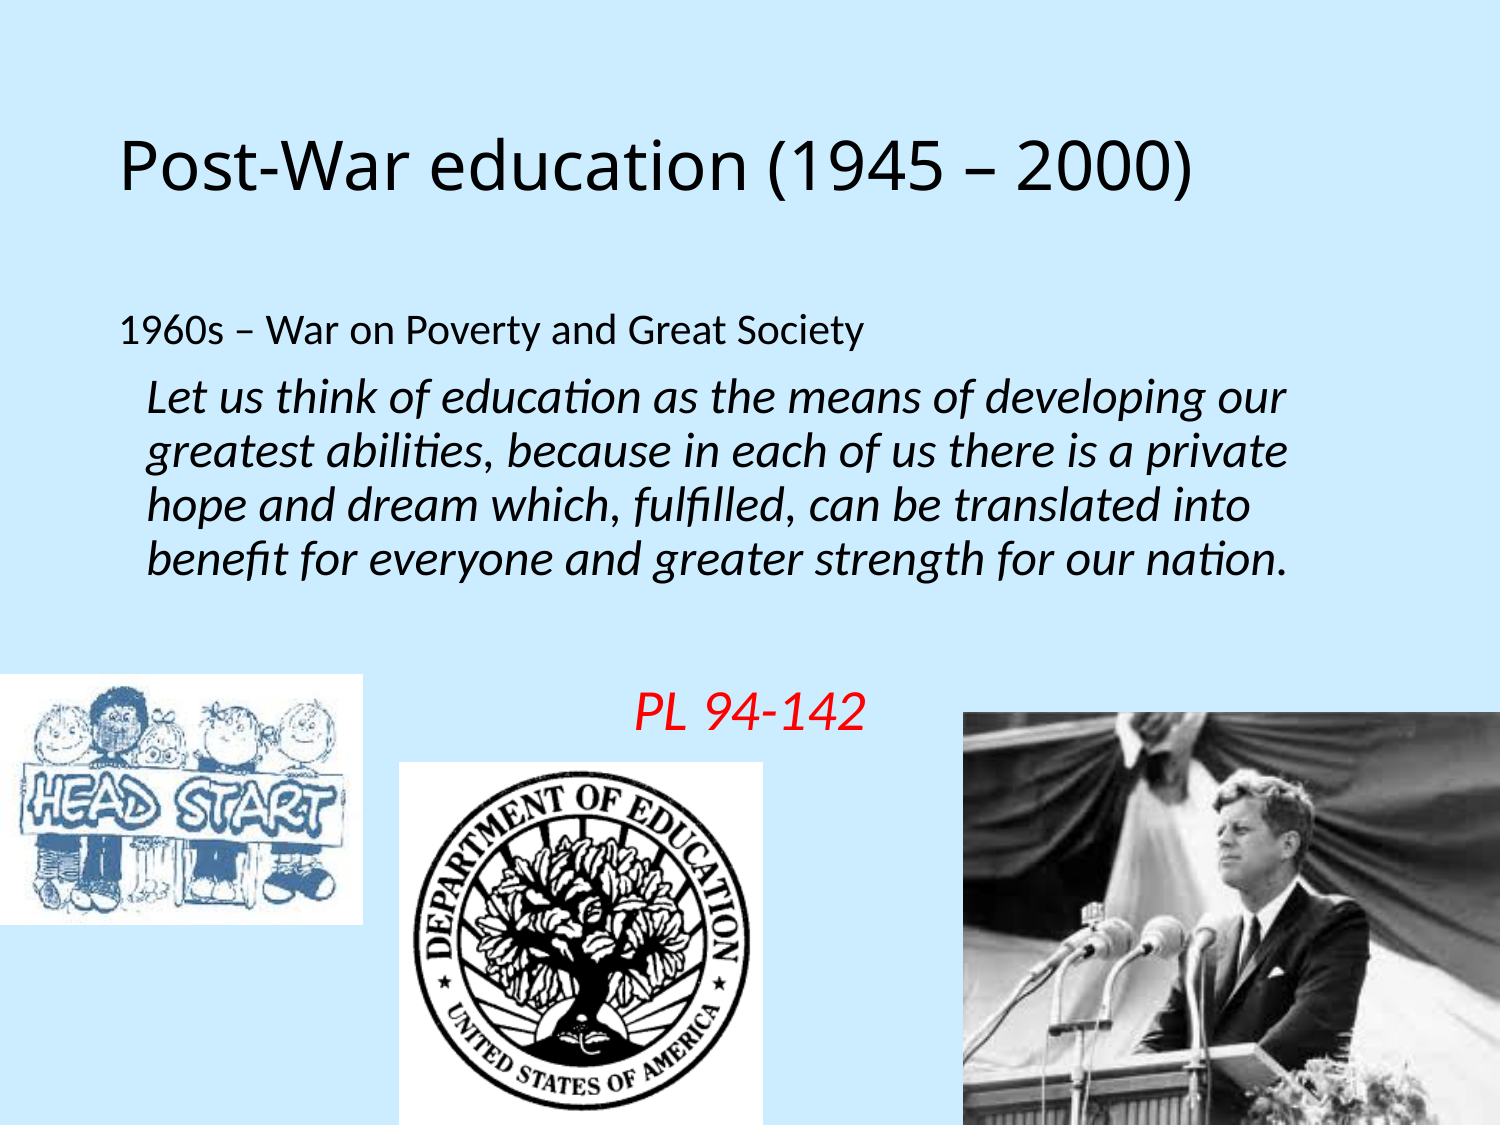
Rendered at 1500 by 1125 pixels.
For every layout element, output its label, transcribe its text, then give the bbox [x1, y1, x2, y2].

title Post-War education (1945 – 2000) [103, 59, 1397, 278]
picture [399, 762, 763, 1125]
list 1960s – War on Poverty and Great Society Let us think of education as the means of developing our greatest abilities, because in each of us there is a private hope and dream which, fulfilled, can be translated into benefit for everyone and greater strength for our nation. PL 94-142 [103, 299, 1397, 1014]
picture [0, 674, 363, 925]
picture [963, 712, 1500, 1125]
